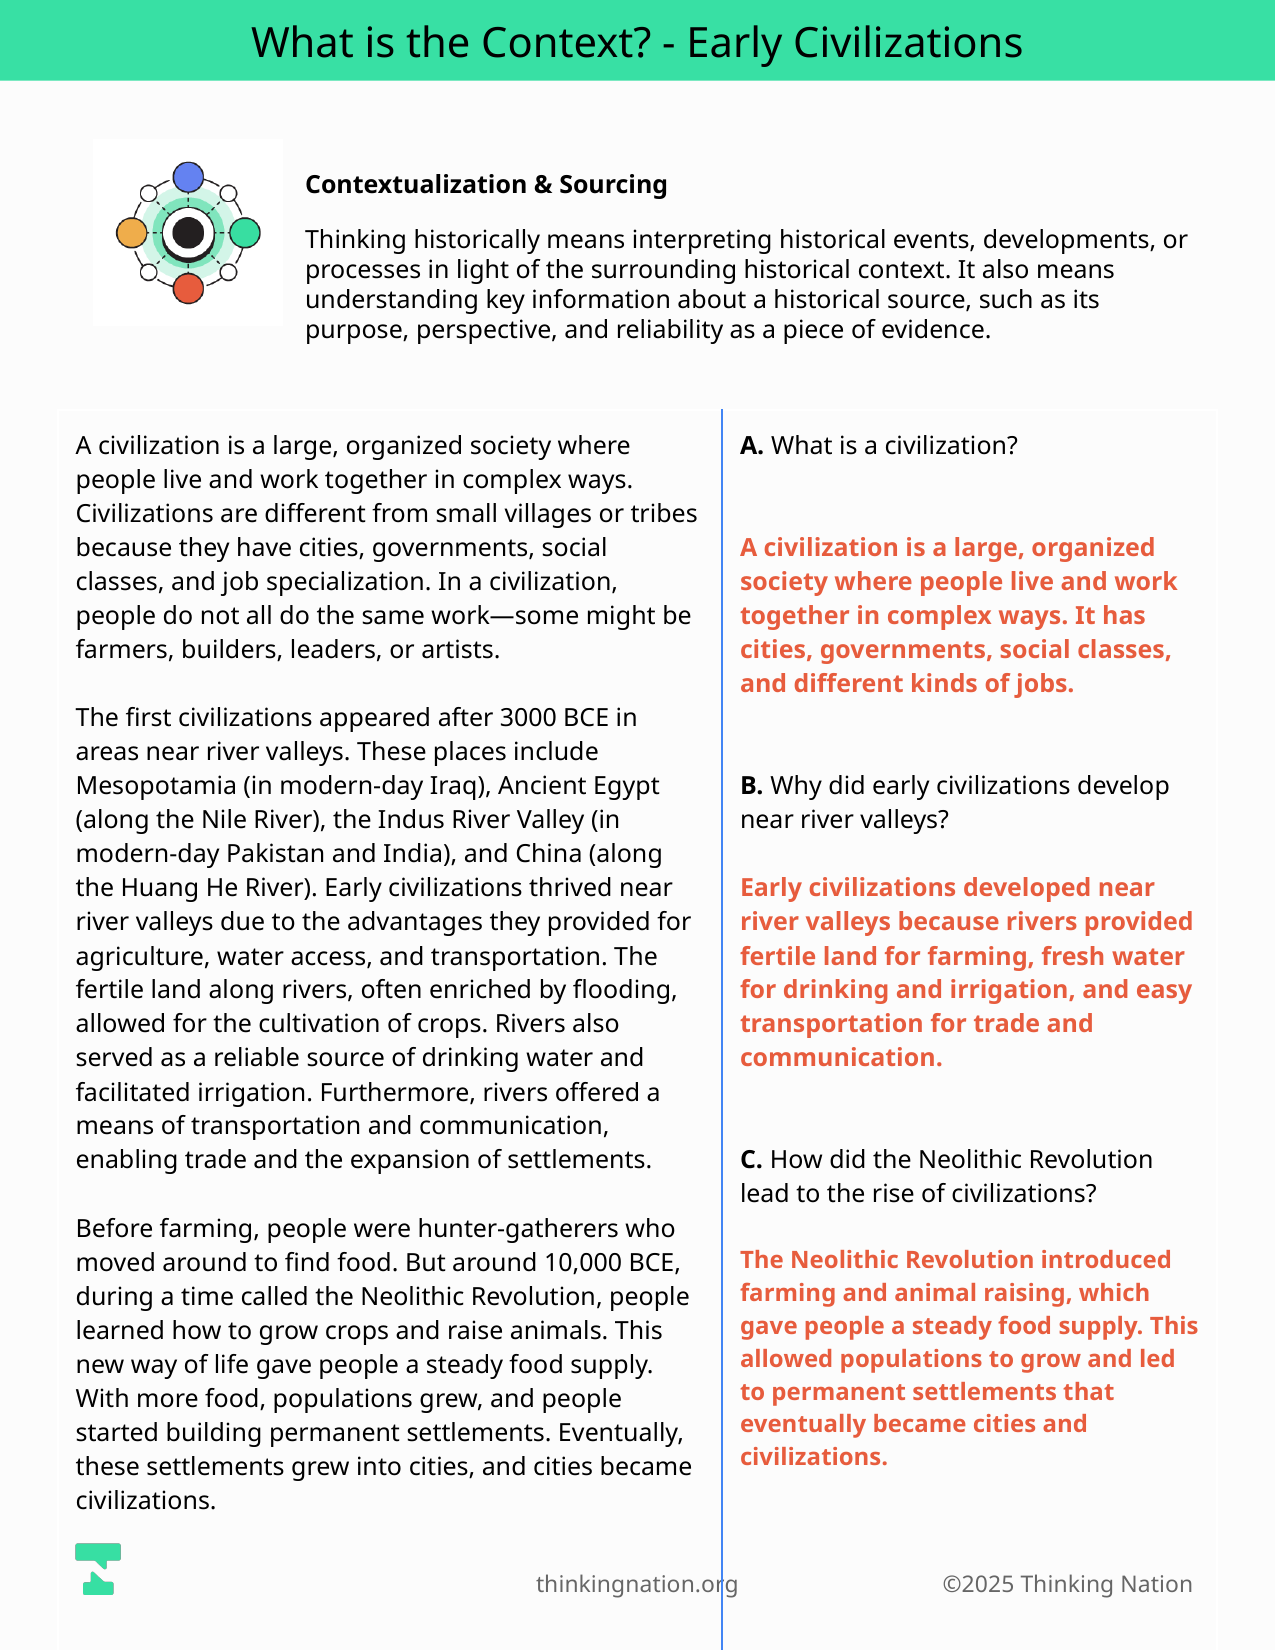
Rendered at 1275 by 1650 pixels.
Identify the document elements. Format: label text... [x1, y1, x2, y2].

table_header A civilization is a large, organized society where people live and work together in complex ways. Civilizations are different from small villages or tribes because they have cities, governments, social classes, and job specialization. In a civilization, people do not all do the same work—some might be farmers, builders, leaders, or artists. The first civilizations appeared after 3000 BCE in areas near river valleys. These places include Mesopotamia (in modern-day Iraq), Ancient Egypt (along the Nile River), the Indus River Valley (in modern-day Pakistan and India), and China (along the Huang He River). Early civilizations thrived near river valleys due to the advantages they provided for agriculture, water access, and transportation. The fertile land along rivers, often enriched by flooding, allowed for the cultivation of crops. Rivers also served as a reliable source of drinking water and facilitated irrigation. Furthermore, rivers offered a means of transportation and communication, enabling trade and the expansion of settlements. Before farming, people were hunter-gatherers who moved around to find food. But around 10,000 BCE, during a time called the Neolithic Revolution, people learned how to grow crops and raise animals. This new way of life gave people a steady food supply. With more food, populations grew, and people started building permanent settlements. Eventually, these settlements grew into cities, and cities became civilizations. [59, 411, 721, 1650]
text_box Contextualization & Sourcing Thinking historically means interpreting historical events, developments, or processes in light of the surrounding historical context. It also means understanding key information about a historical source, such as its purpose, perspective, and reliability as a piece of evidence. [287, 149, 1218, 291]
picture [93, 139, 283, 326]
text_box What is the Context? - Early Civilizations [0, 0, 1275, 81]
table_header A. What is a civilization? A civilization is a large, organized society where people live and work together in complex ways. It has cities, governments, social classes, and different kinds of jobs. B. Why did early civilizations develop near river valleys? Early civilizations developed near river valleys because rivers provided fertile land for farming, fresh water for drinking and irrigation, and easy transportation for trade and communication. C. How did the Neolithic Revolution lead to the rise of civilizations? The Neolithic Revolution introduced farming and animal raising, which gave people a steady food supply. This allowed populations to grow and led to permanent settlements that eventually became cities and civilizations. [723, 411, 1216, 1650]
picture [62, 1533, 134, 1605]
